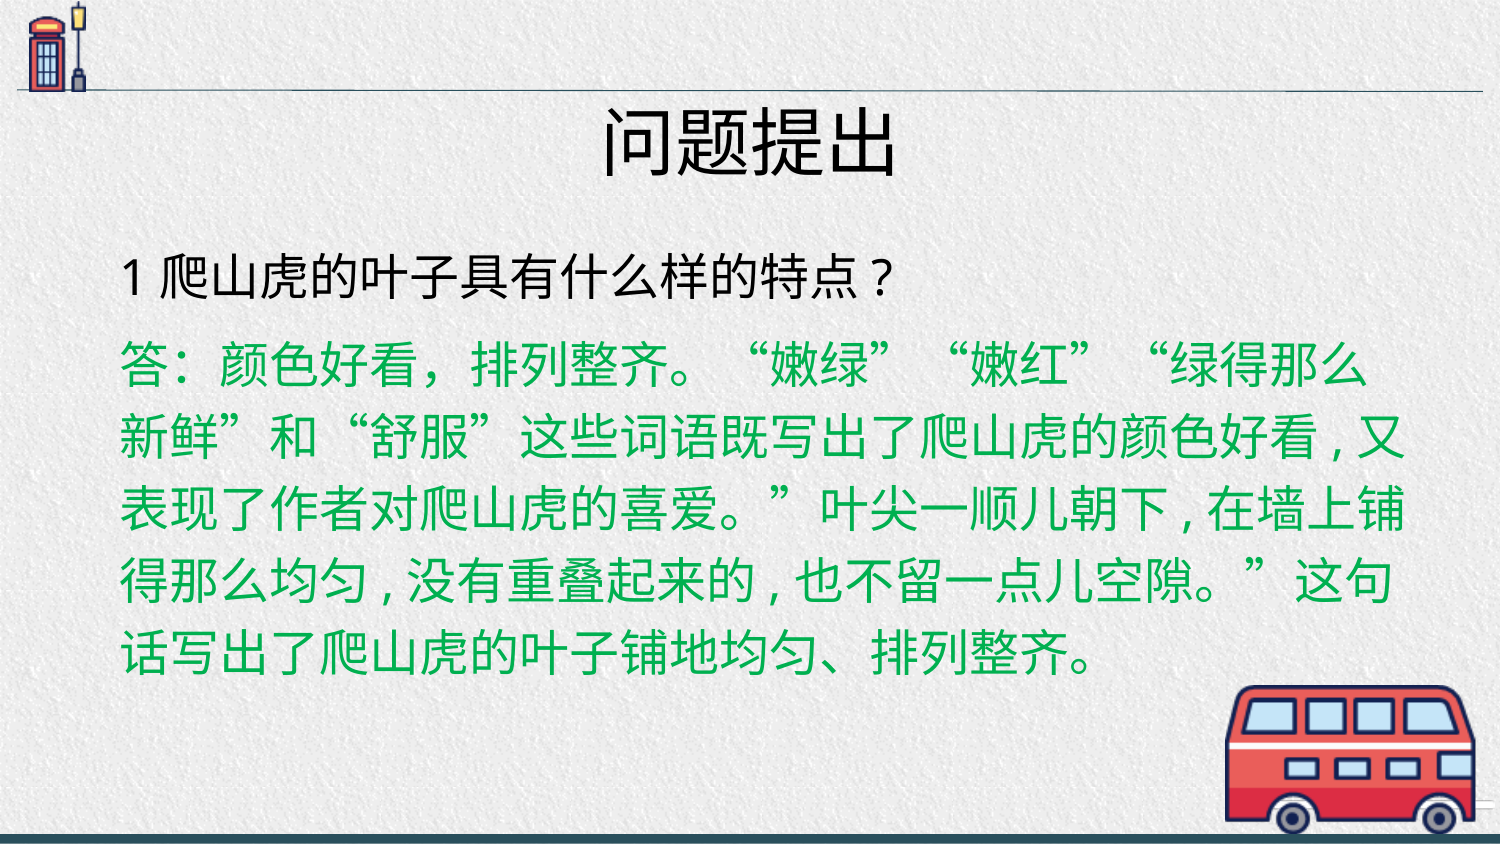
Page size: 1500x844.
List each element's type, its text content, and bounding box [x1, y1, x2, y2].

picture [0, 0, 1500, 834]
list 1爬山虎的叶子具有什么样的特点? 答：颜色好看，排列整齐。“嫩绿”“嫩红”“绿得那么新鲜”和“舒服”这些词语既写出了爬山虎的颜色好看,又表现了作者对爬山虎的喜爱。”叶尖一顺儿朝下,在墙上铺得那么均匀,没有重叠起来的,也不留一点儿空隙。”这句话写出了爬山虎的叶子铺地均匀、排列整齐。 [107, 227, 1421, 760]
title 问题提出 [107, 41, 1393, 191]
